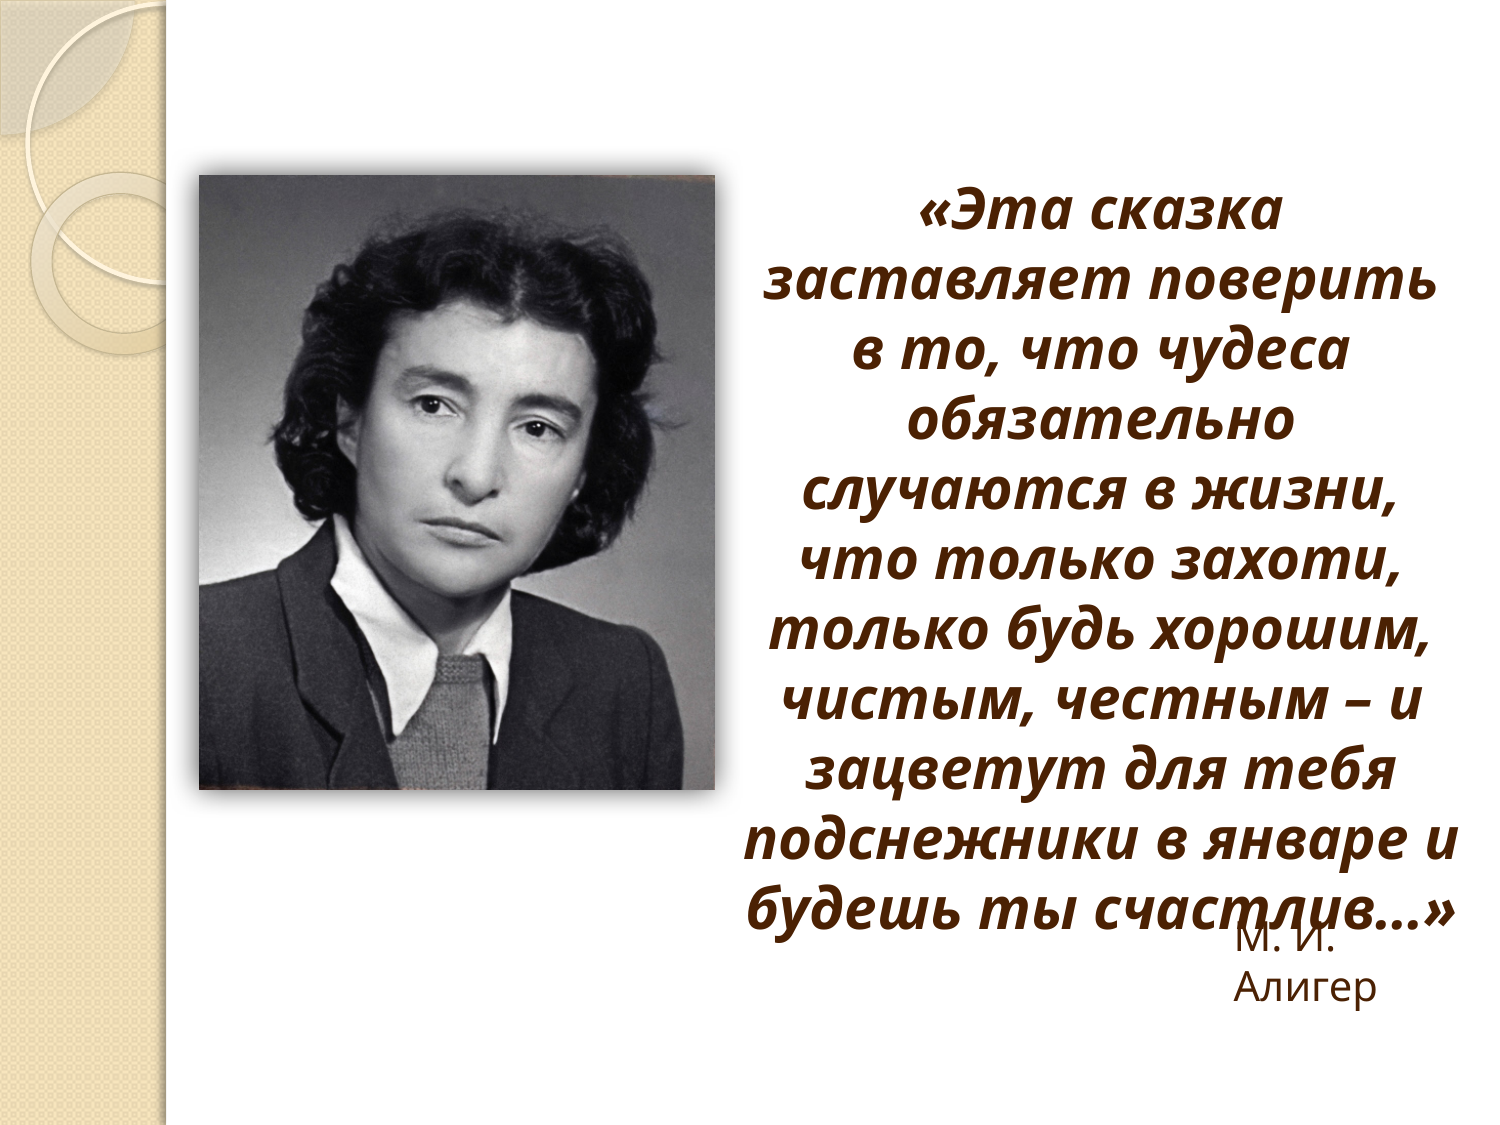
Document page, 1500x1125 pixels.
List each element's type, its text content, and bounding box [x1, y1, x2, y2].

text_box «Эта сказка заставляет поверить в то, что чудеса обязательно случаются в жизни, что только захоти, только будь хорошим, чистым, честным – и зацветут для тебя подснежники в январе и будешь ты счастлив…» [726, 164, 1477, 949]
text_box М. И. Алигер [1218, 902, 1500, 1018]
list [198, 175, 716, 790]
